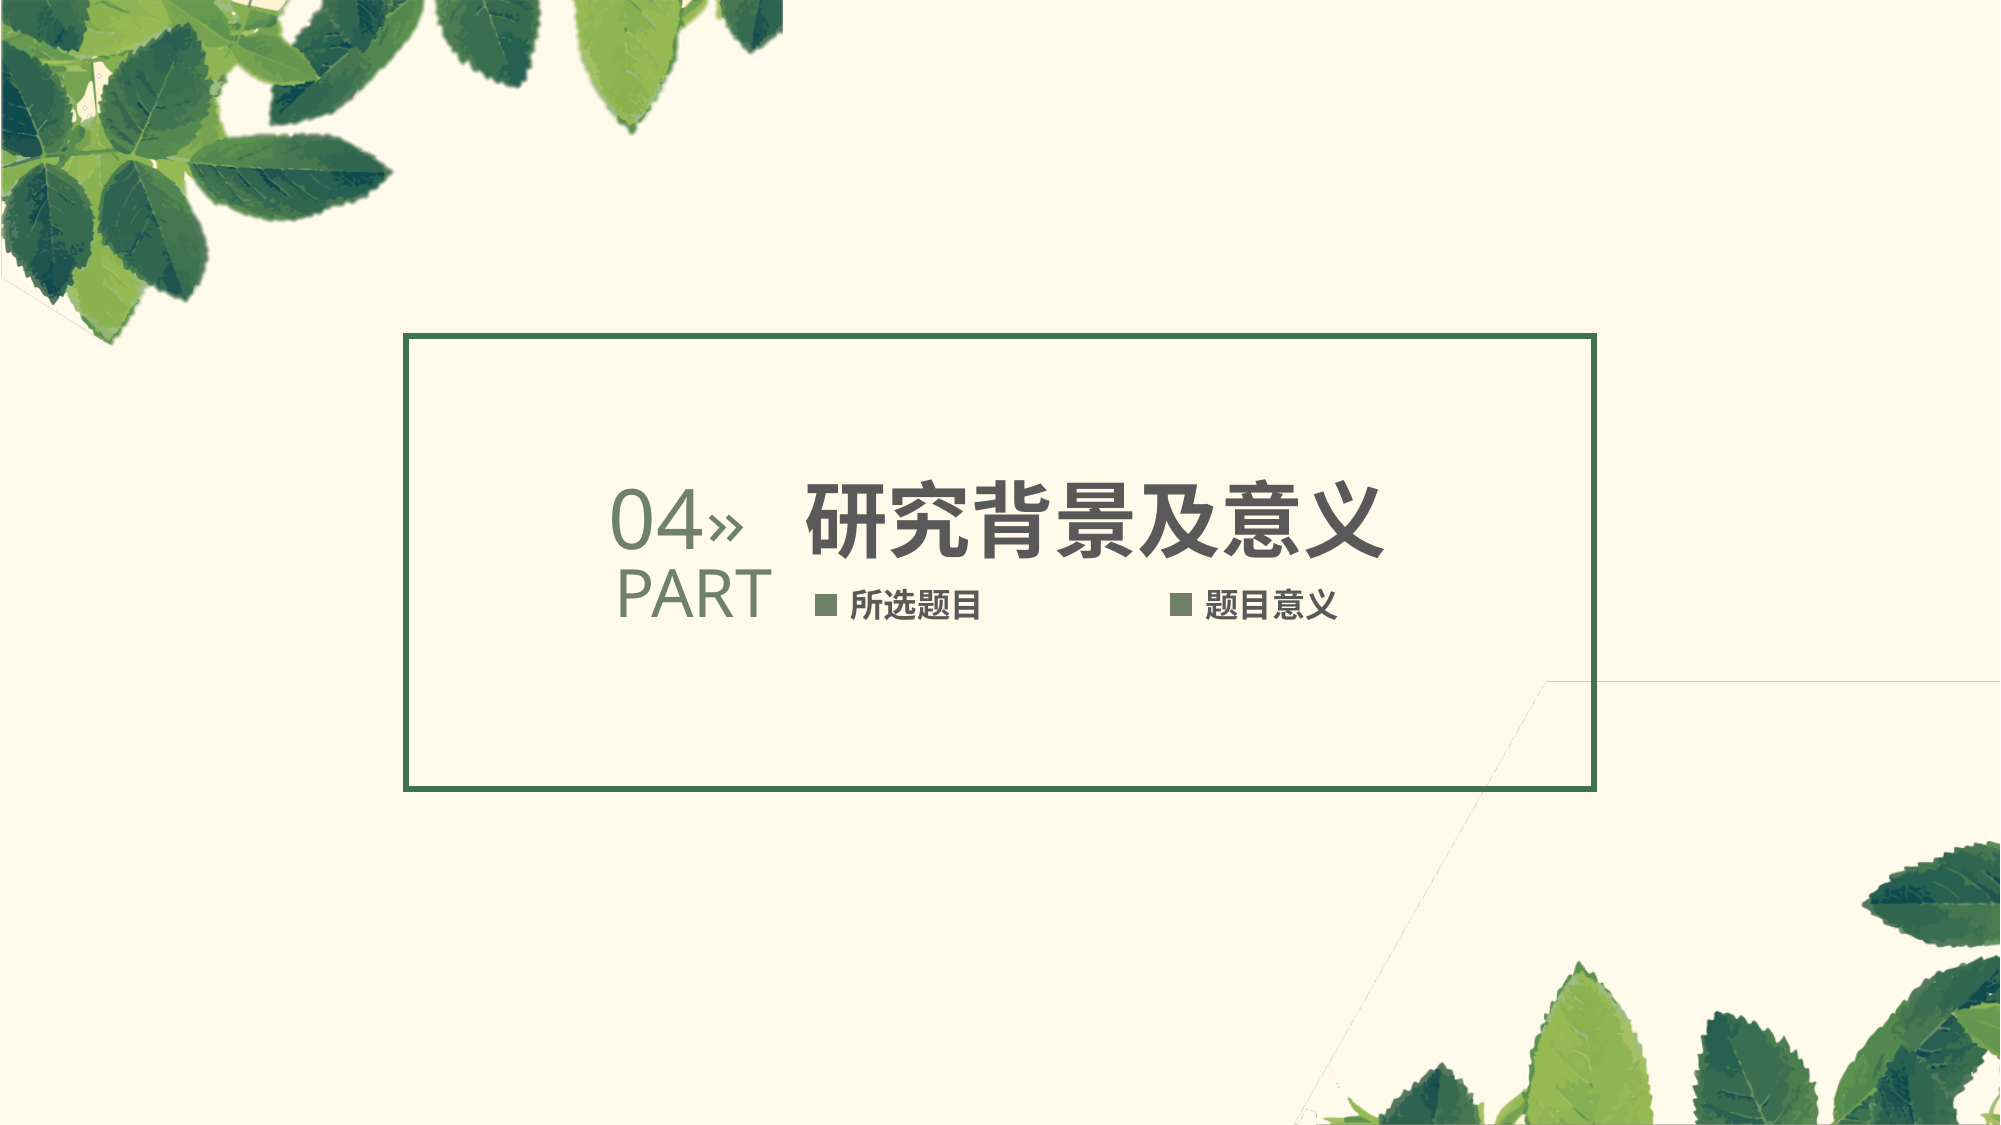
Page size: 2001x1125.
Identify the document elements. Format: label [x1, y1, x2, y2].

text_box [405, 336, 1595, 789]
picture [1205, 411, 2000, 1125]
text_box [594, 458, 1406, 640]
picture [0, 0, 958, 356]
